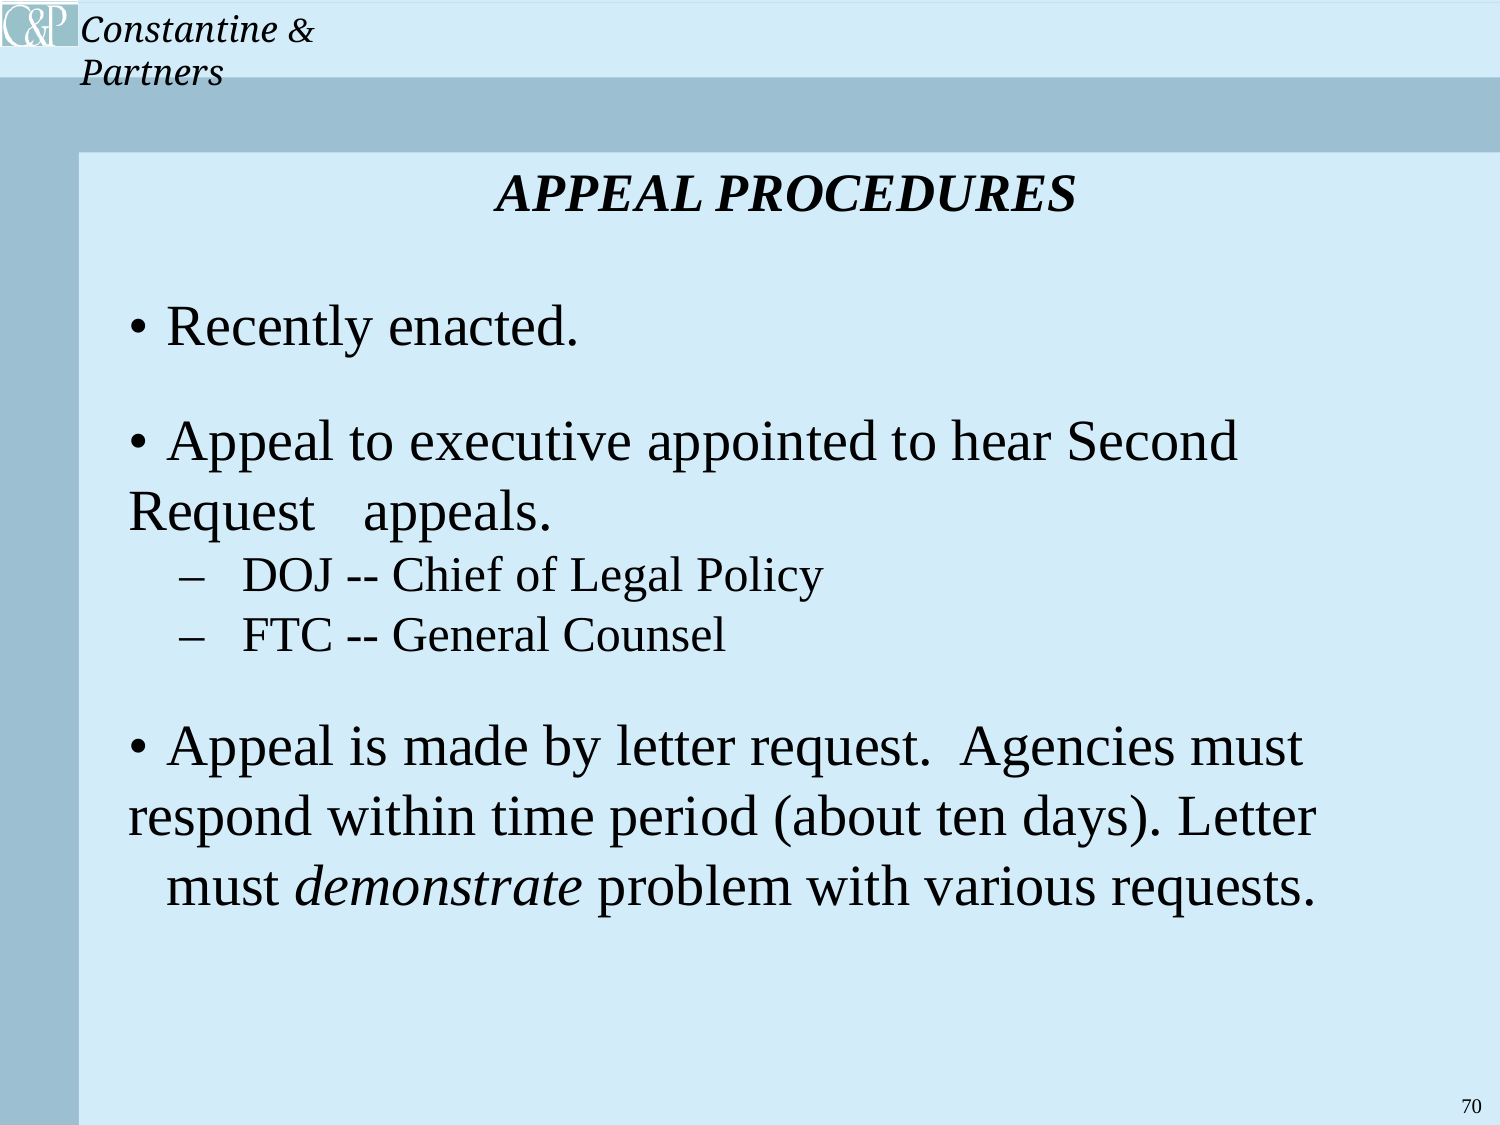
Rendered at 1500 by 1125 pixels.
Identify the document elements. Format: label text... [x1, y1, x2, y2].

text_box • Recently enacted. • Appeal to executive appointed to hear Second Request appeals. – DOJ -- Chief of Legal Policy – FTC -- General Counsel • Appeal is made by letter request. Agencies must respond within time period (about ten days). Letter must demonstrate problem with various requests. [74, 279, 1500, 925]
text_box APPEAL PROCEDURES [74, 149, 1500, 230]
